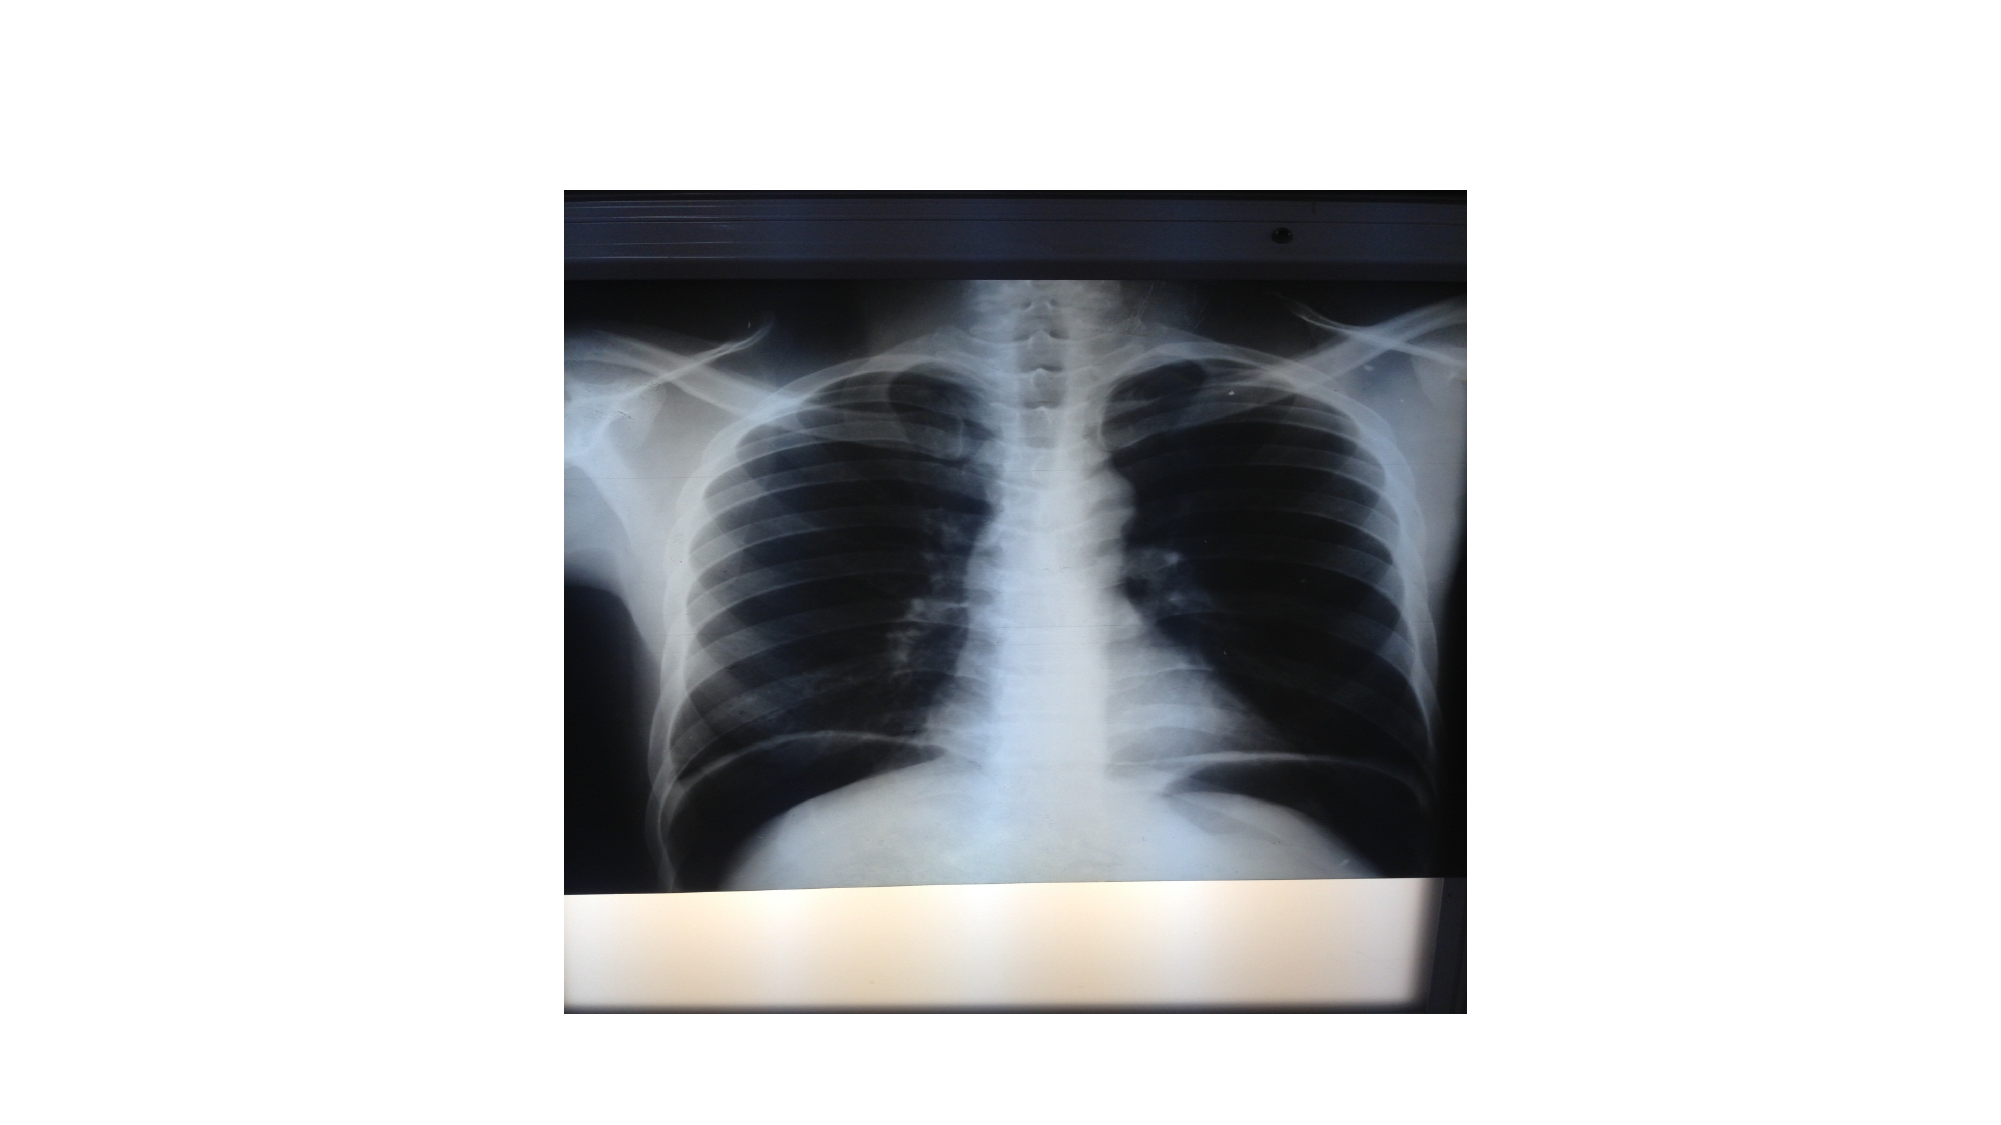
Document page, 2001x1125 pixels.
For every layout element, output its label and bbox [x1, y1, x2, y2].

list [564, 190, 1467, 1014]
